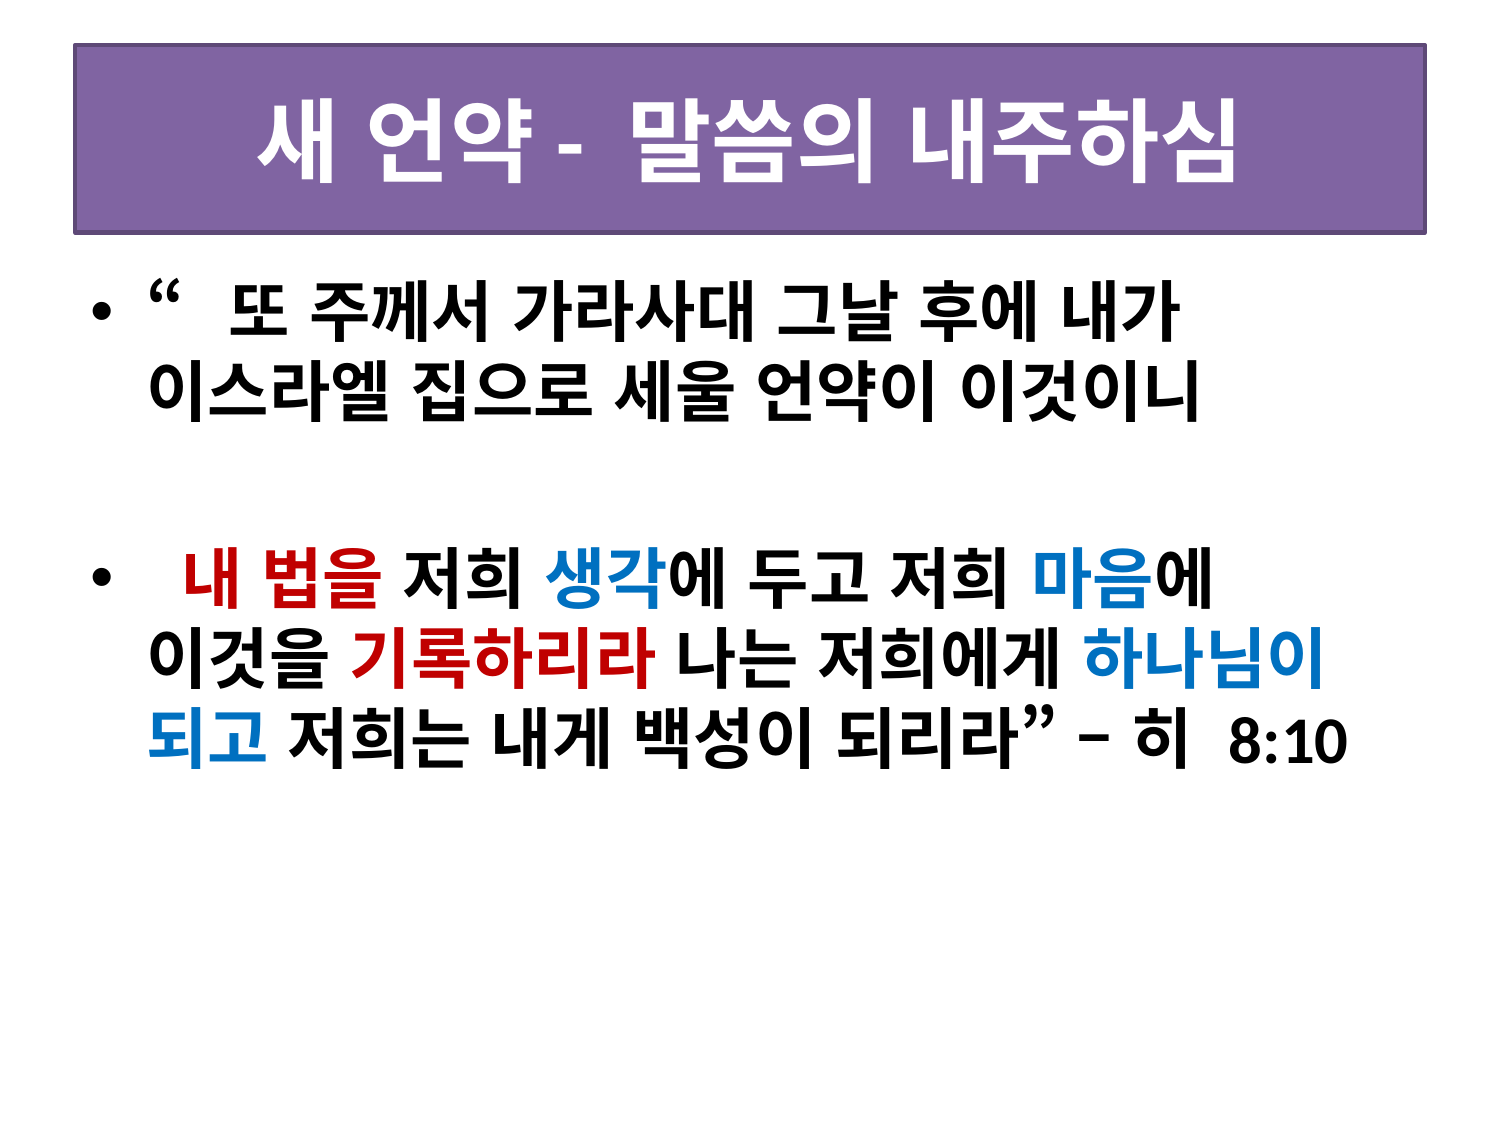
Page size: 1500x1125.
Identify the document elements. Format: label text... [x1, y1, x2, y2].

list “또 주께서 가라사대 그날 후에 내가 이스라엘 집으로 세울 언약이 이것이니 내 법을 저희 생각에 두고 저희 마음에 이것을 기록하리라 나는 저희에게 하나님이 되고 저희는 내게 백성이 되리라” – 히 8:10 [75, 262, 1425, 1005]
title 새 언약- 말씀의 내주하심 [73, 43, 1427, 235]
